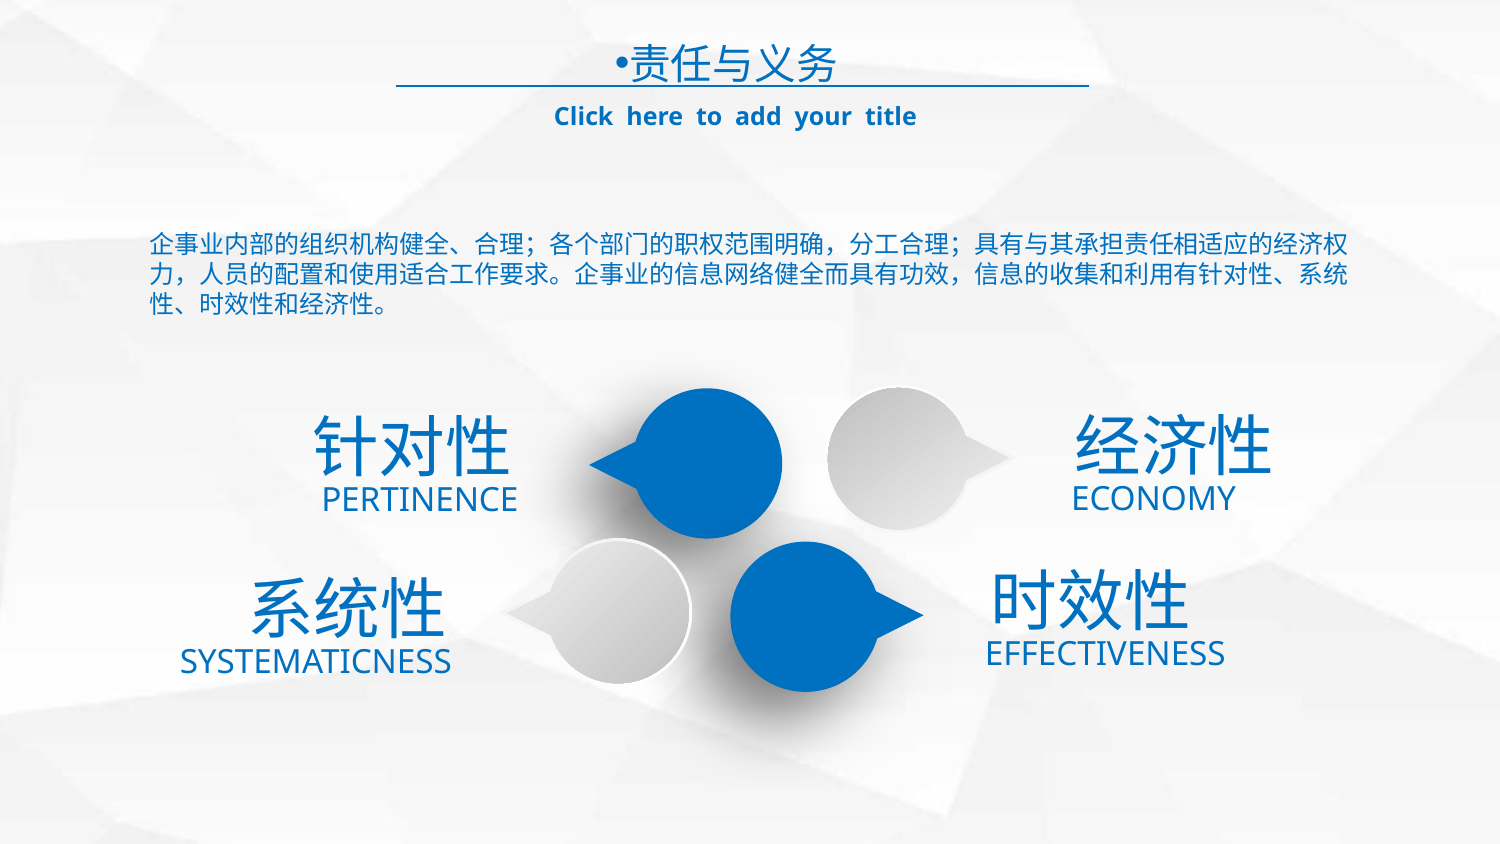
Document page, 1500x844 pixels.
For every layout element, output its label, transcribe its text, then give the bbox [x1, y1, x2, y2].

text_box 责任与义务 [599, 20, 1187, 95]
text_box [586, 386, 785, 541]
text_box 经济性 [1059, 395, 1290, 491]
text_box 针对性 [297, 397, 528, 492]
text_box 系统性 [232, 559, 463, 632]
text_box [846, 362, 996, 556]
text_box Click here to add your title [526, 93, 1114, 138]
text_box 企事业内部的组织机构健全、合理；各个部门的职权范围明确，分工合理；具有与其承担责任相适应的经济权 力，人员的配置和使用适合工作要求。企事业的信息网络健全而具有功效，信息的收集和利用有针对性、系统 性、时效性和经济性。 [135, 221, 1365, 326]
picture [0, 0, 1500, 844]
text_box EFFECTIVENESS [970, 624, 1241, 680]
text_box 时效性 [975, 551, 1206, 624]
text_box [728, 539, 926, 694]
text_box ECONOMY [1056, 469, 1251, 524]
text_box PERTINENCE [306, 470, 534, 526]
text_box SYSTEMATICNESS [165, 632, 468, 688]
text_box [521, 515, 671, 709]
